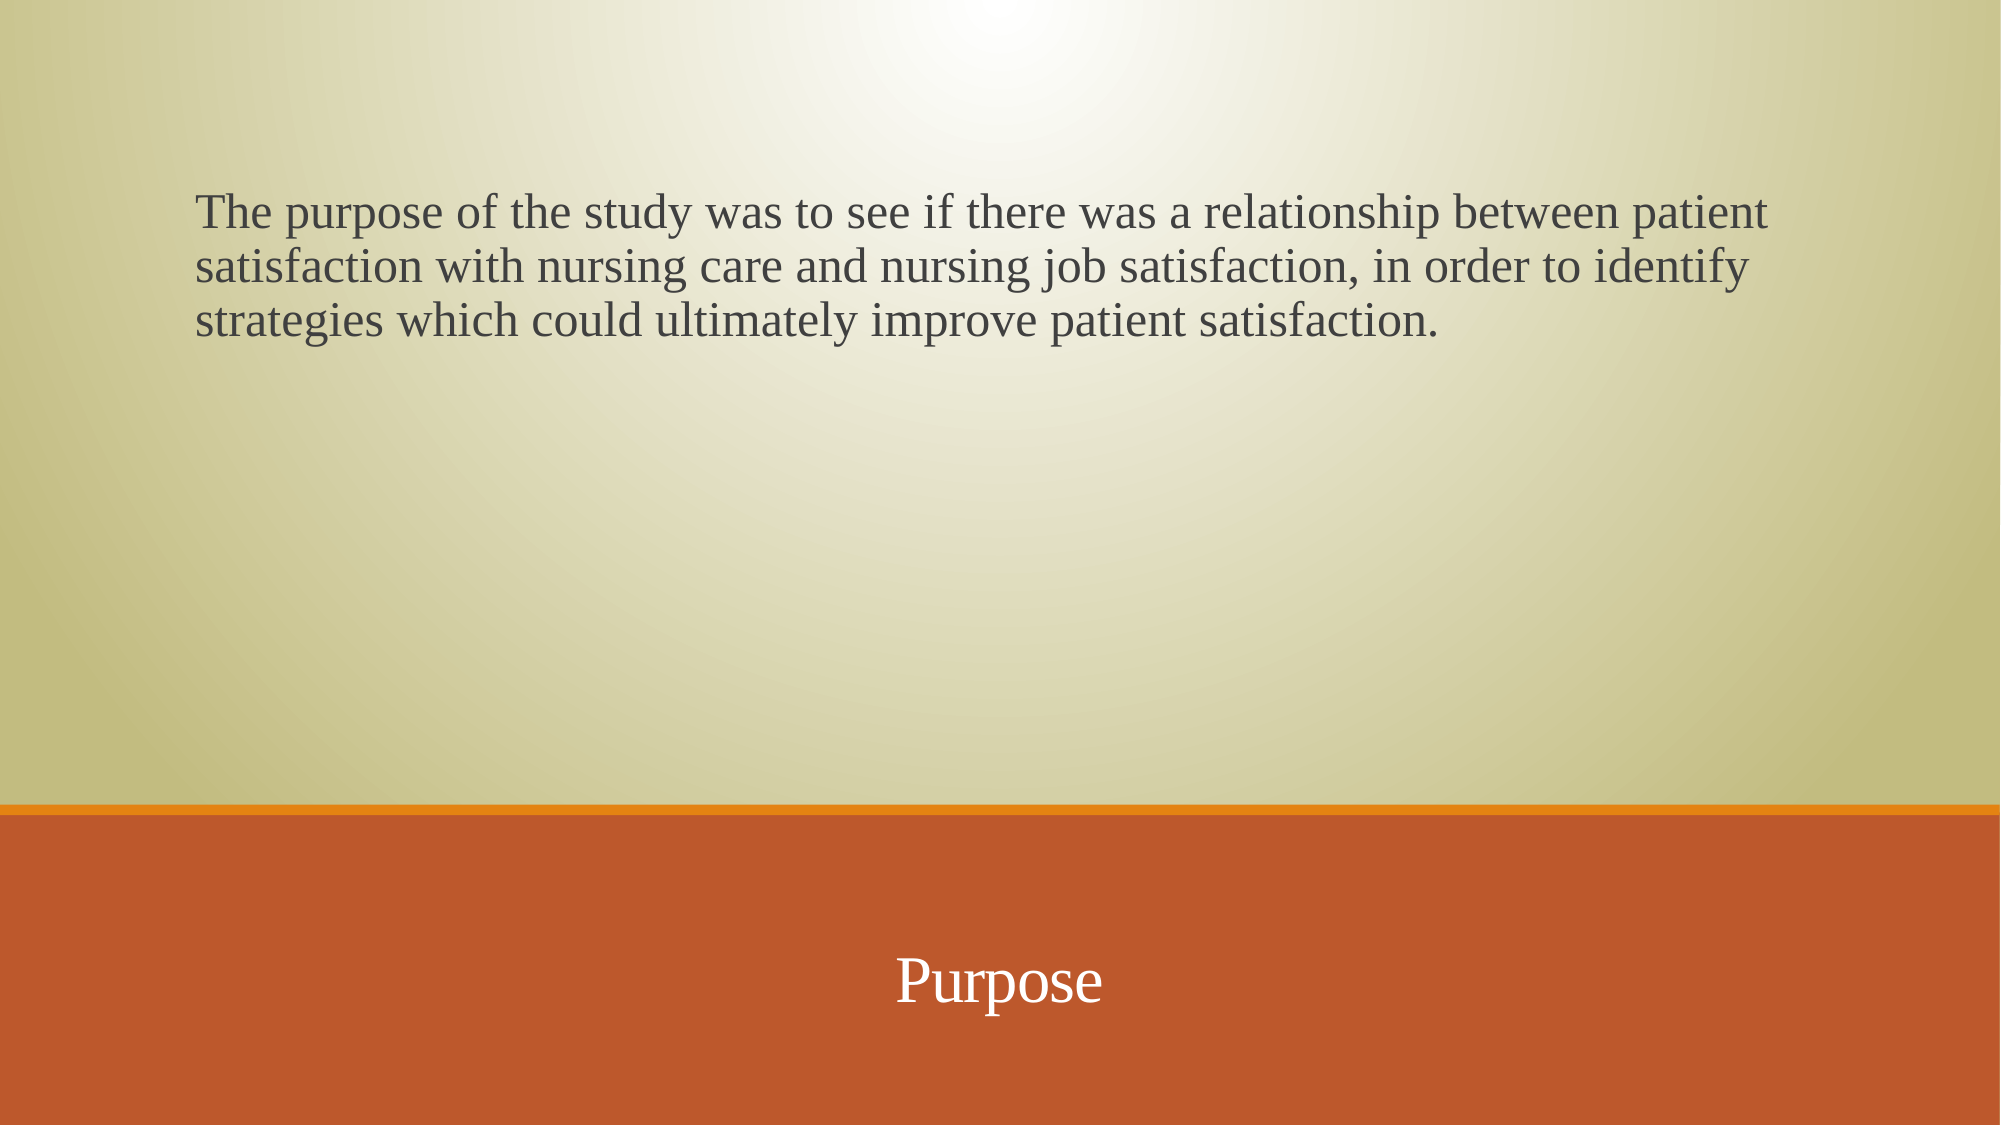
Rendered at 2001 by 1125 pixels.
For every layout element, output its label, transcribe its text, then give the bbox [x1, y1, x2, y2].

list The purpose of the study was to see if there was a relationship between patient satisfaction with nursing care and nursing job satisfaction, in order to identify strategies which could ultimately improve patient satisfaction. [180, 178, 1825, 748]
text_box [0, 0, 2000, 803]
text_box [0, 803, 2000, 816]
text_box [0, 816, 2000, 1125]
title Purpose [174, 861, 1825, 1031]
